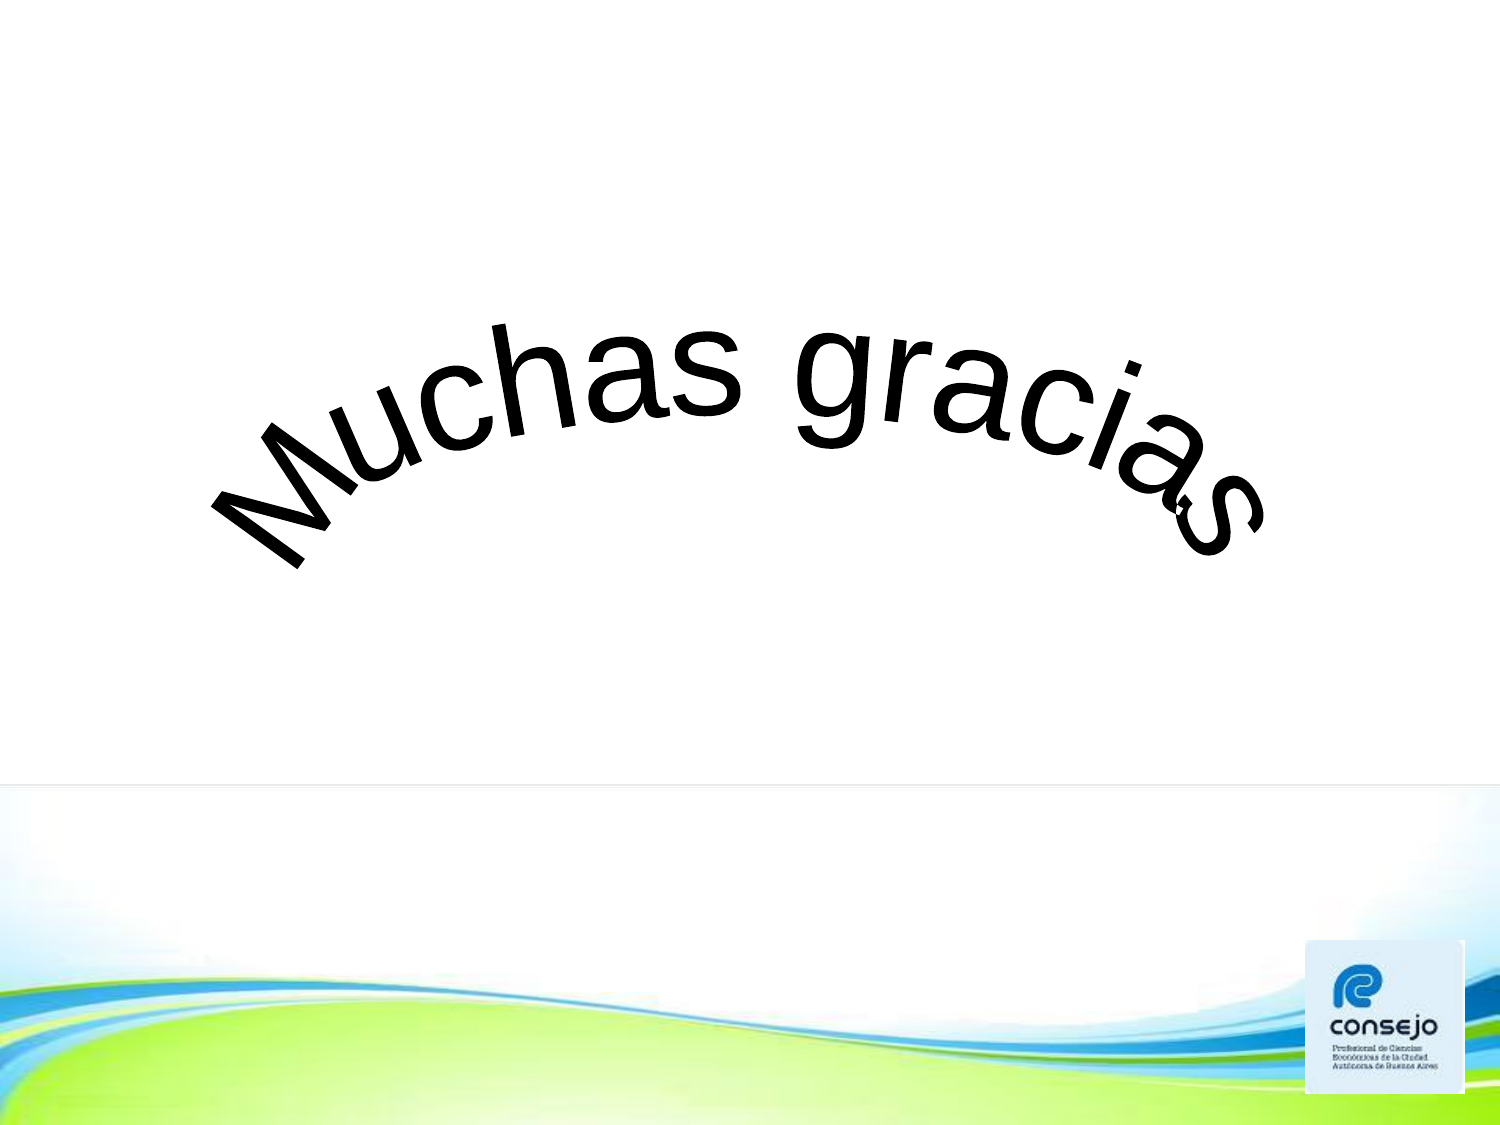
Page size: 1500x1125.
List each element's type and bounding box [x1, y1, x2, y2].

picture [0, 780, 1500, 1125]
